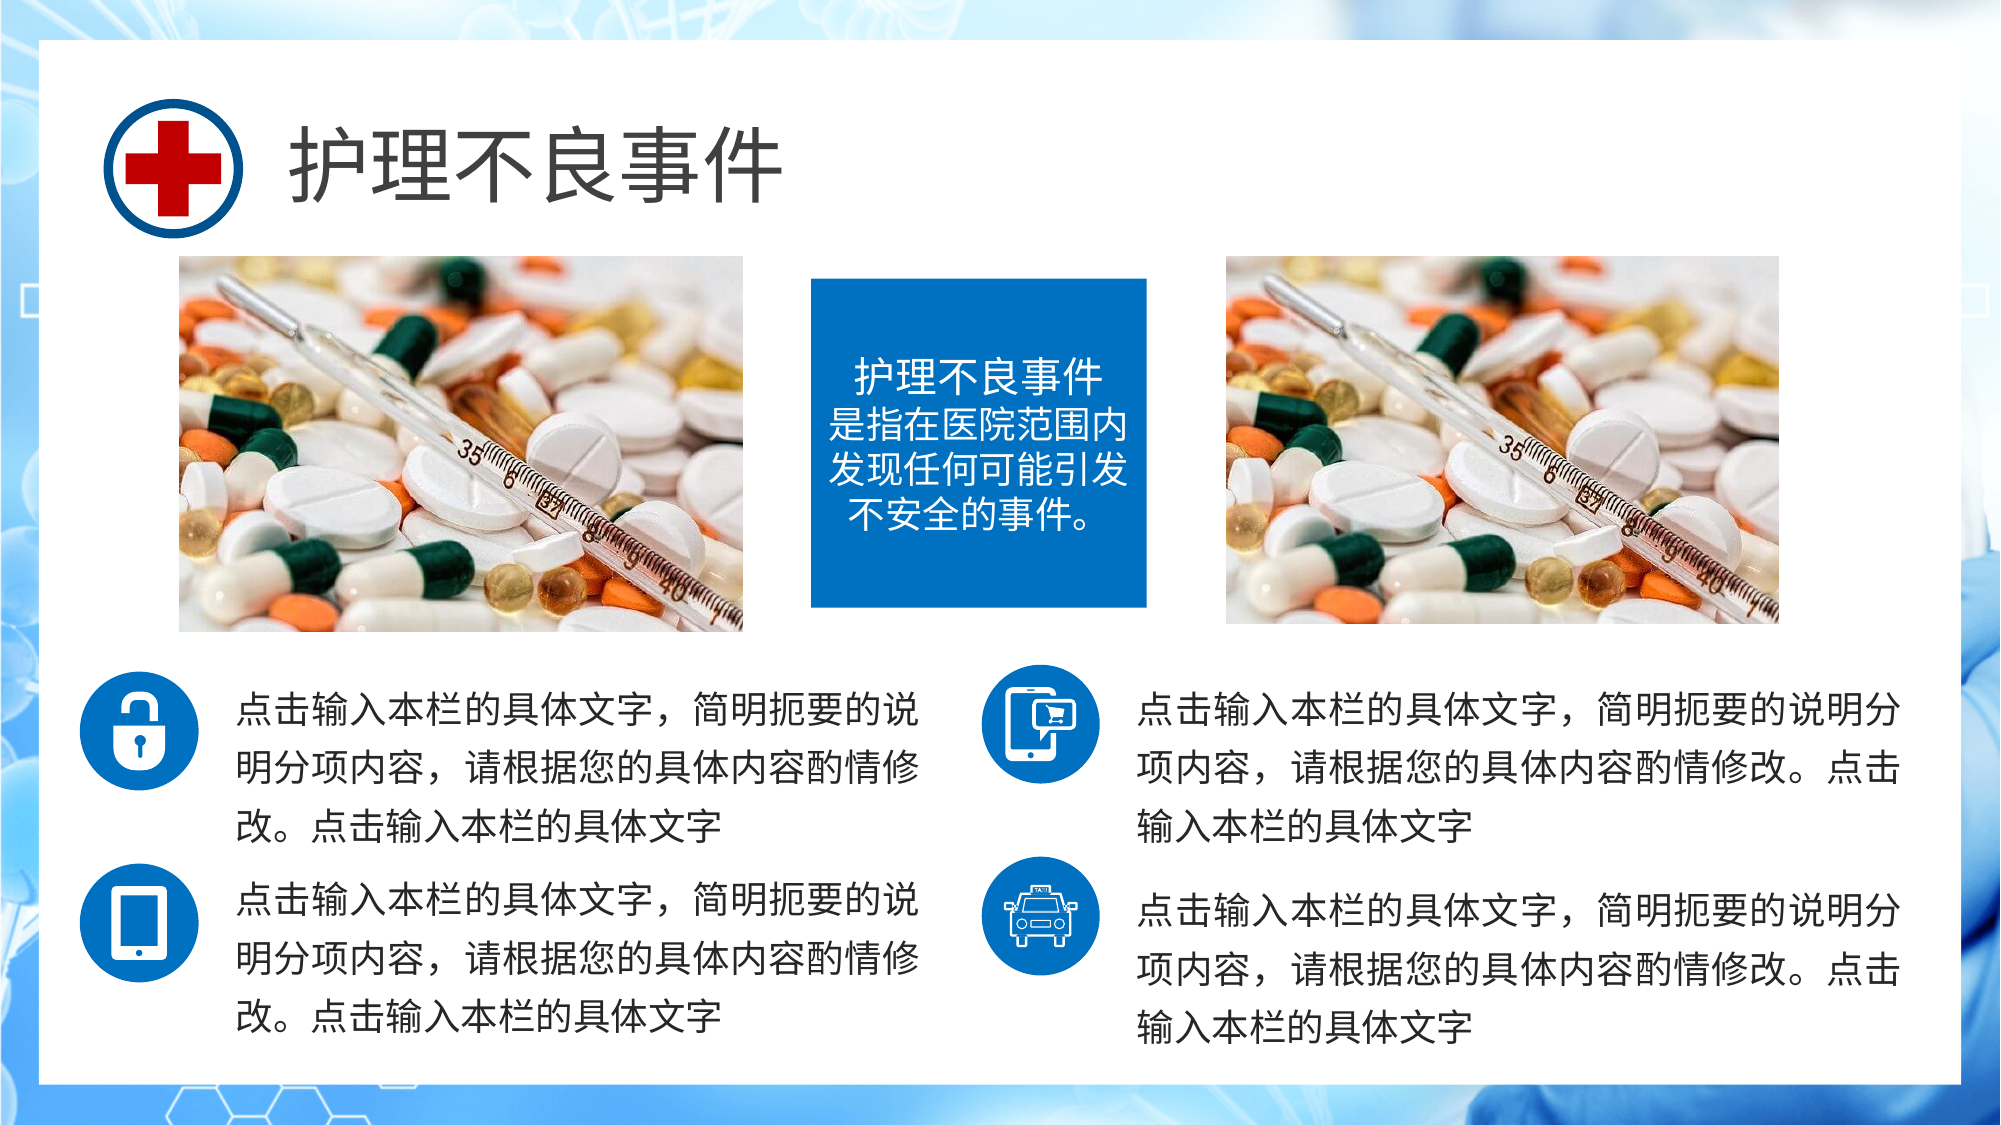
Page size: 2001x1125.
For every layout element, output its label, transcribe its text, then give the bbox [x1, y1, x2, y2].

text_box [1032, 698, 1077, 742]
text_box 点击输入本栏的具体文字，简明扼要的说明分项内容，请根据您的具体内容酌情修改。点击输入本栏的具体文字 [220, 855, 936, 1046]
text_box 点击输入本栏的具体文字，简明扼要的说明分项内容，请根据您的具体内容酌情修改。点击输入本栏的具体文字 [220, 664, 936, 855]
text_box 护理不良事件 [232, 105, 801, 220]
text_box [113, 725, 166, 771]
text_box [1003, 884, 1078, 948]
text_box [79, 671, 199, 791]
text_box [79, 863, 199, 983]
text_box 护理不良事件 是指在医院范围内发现任何可能引发不安全的事件。 [811, 278, 1147, 608]
picture [3, 0, 1998, 1125]
text_box [981, 856, 1100, 976]
text_box 点击输入本栏的具体文字，简明扼要的说明分项内容，请根据您的具体内容酌情修改。点击输入本栏的具体文字 [1121, 866, 1918, 1057]
text_box [981, 664, 1100, 784]
text_box 点击输入本栏的具体文字，简明扼要的说明分项内容，请根据您的具体内容酌情修改。点击输入本栏的具体文字 [1121, 664, 1918, 856]
text_box [111, 886, 167, 960]
text_box [121, 691, 158, 722]
text_box [1005, 687, 1057, 762]
